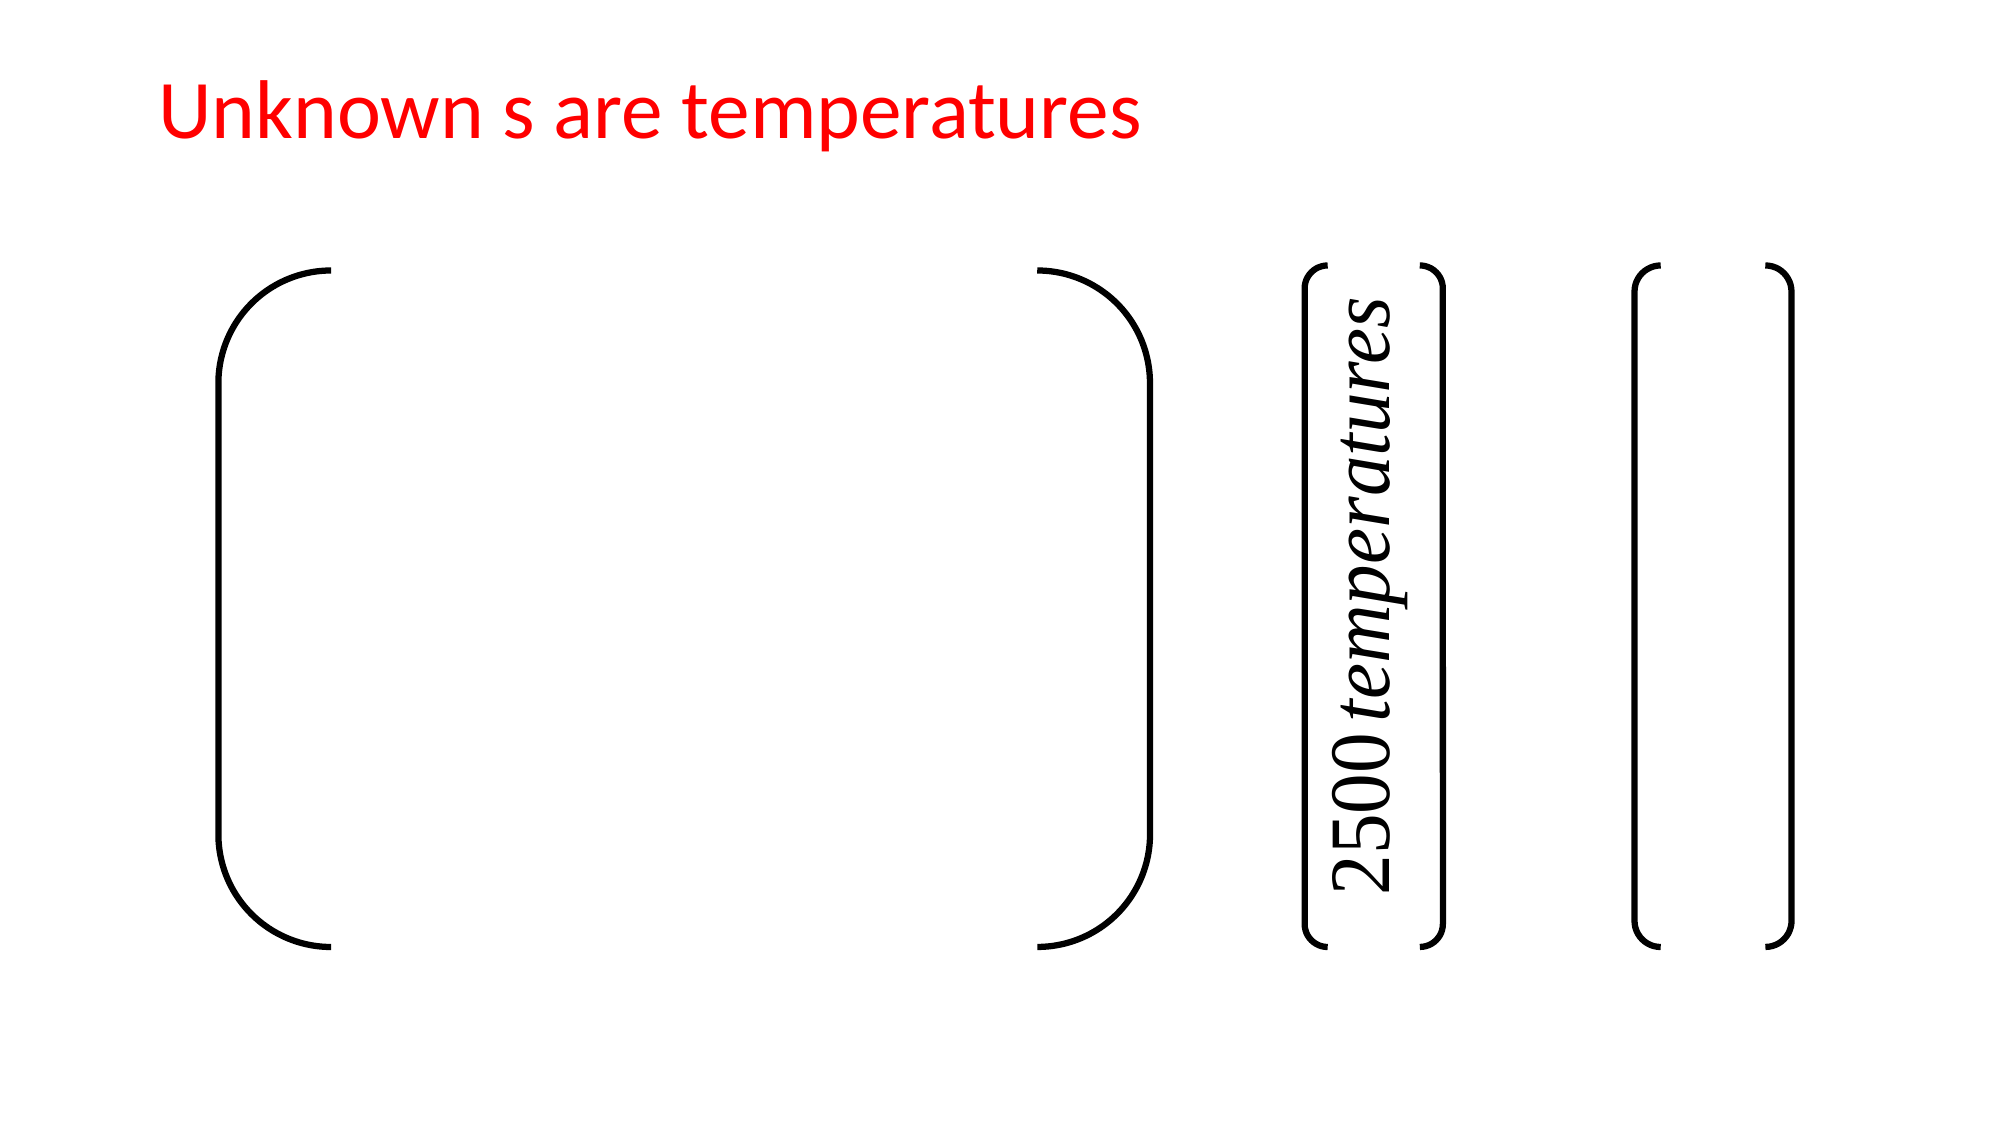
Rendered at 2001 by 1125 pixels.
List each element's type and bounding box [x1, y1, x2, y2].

text_box [1633, 264, 1793, 948]
text_box [217, 269, 1151, 948]
text_box [1304, 264, 1444, 948]
